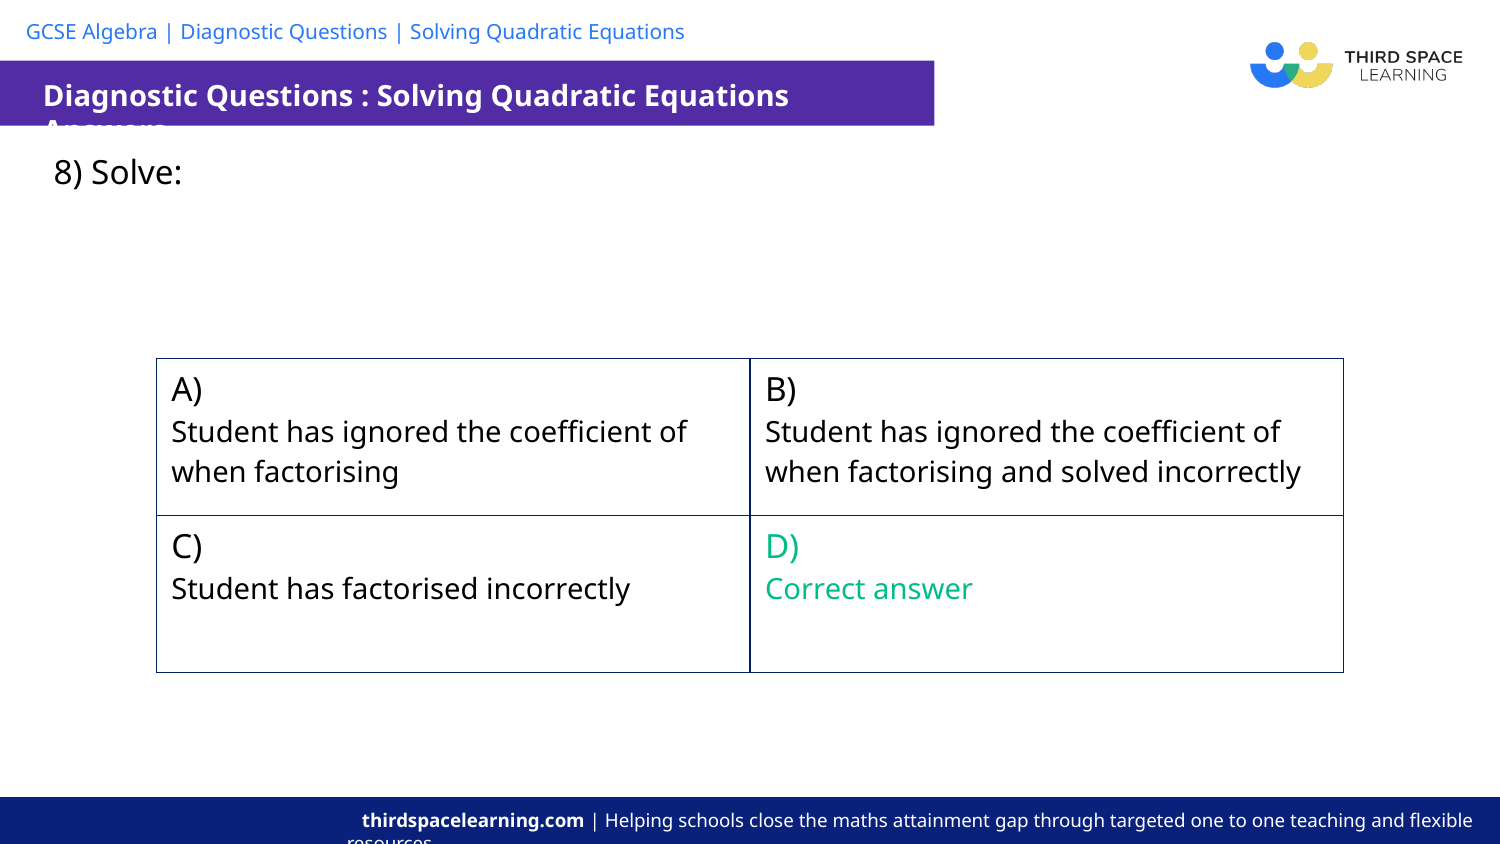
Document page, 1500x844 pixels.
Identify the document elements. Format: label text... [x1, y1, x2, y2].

picture [1250, 33, 1465, 99]
text_box Diagnostic Questions : Solving Quadratic Equations Answers [27, 61, 898, 141]
